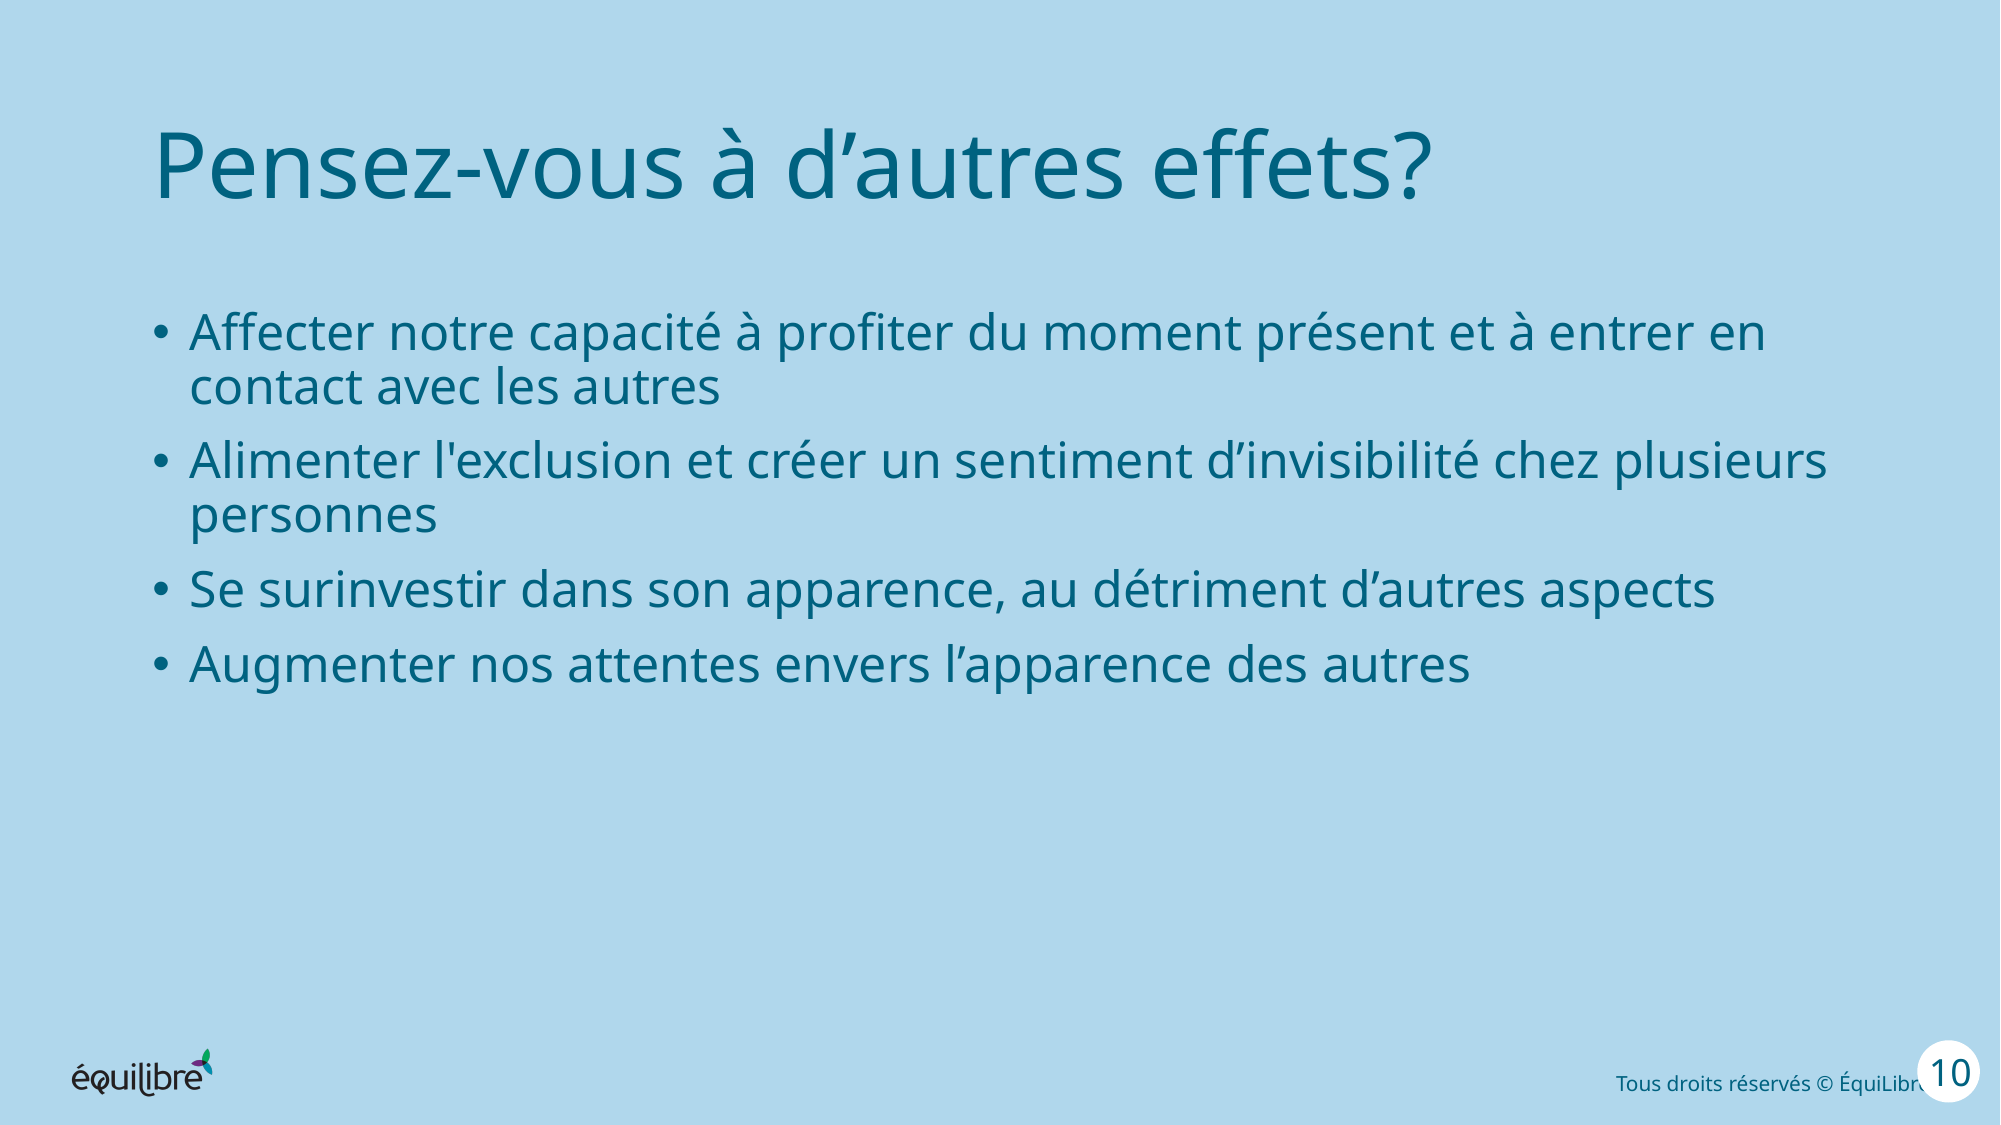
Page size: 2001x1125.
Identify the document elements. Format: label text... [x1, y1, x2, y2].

list Affecter notre capacité à profiter du moment présent et à entrer en contact avec les autres Alimenter l'exclusion et créer un sentiment d’invisibilité chez plusieurs personnes Se surinvestir dans son apparence, au détriment d’autres aspects Augmenter nos attentes envers l’apparence des autres [137, 299, 1863, 1014]
title Pensez-vous à d’autres effets? [137, 59, 1863, 278]
picture [63, 1036, 221, 1125]
text_box 2 [1993, 1041, 2000, 1102]
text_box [1914, 1040, 1993, 1103]
